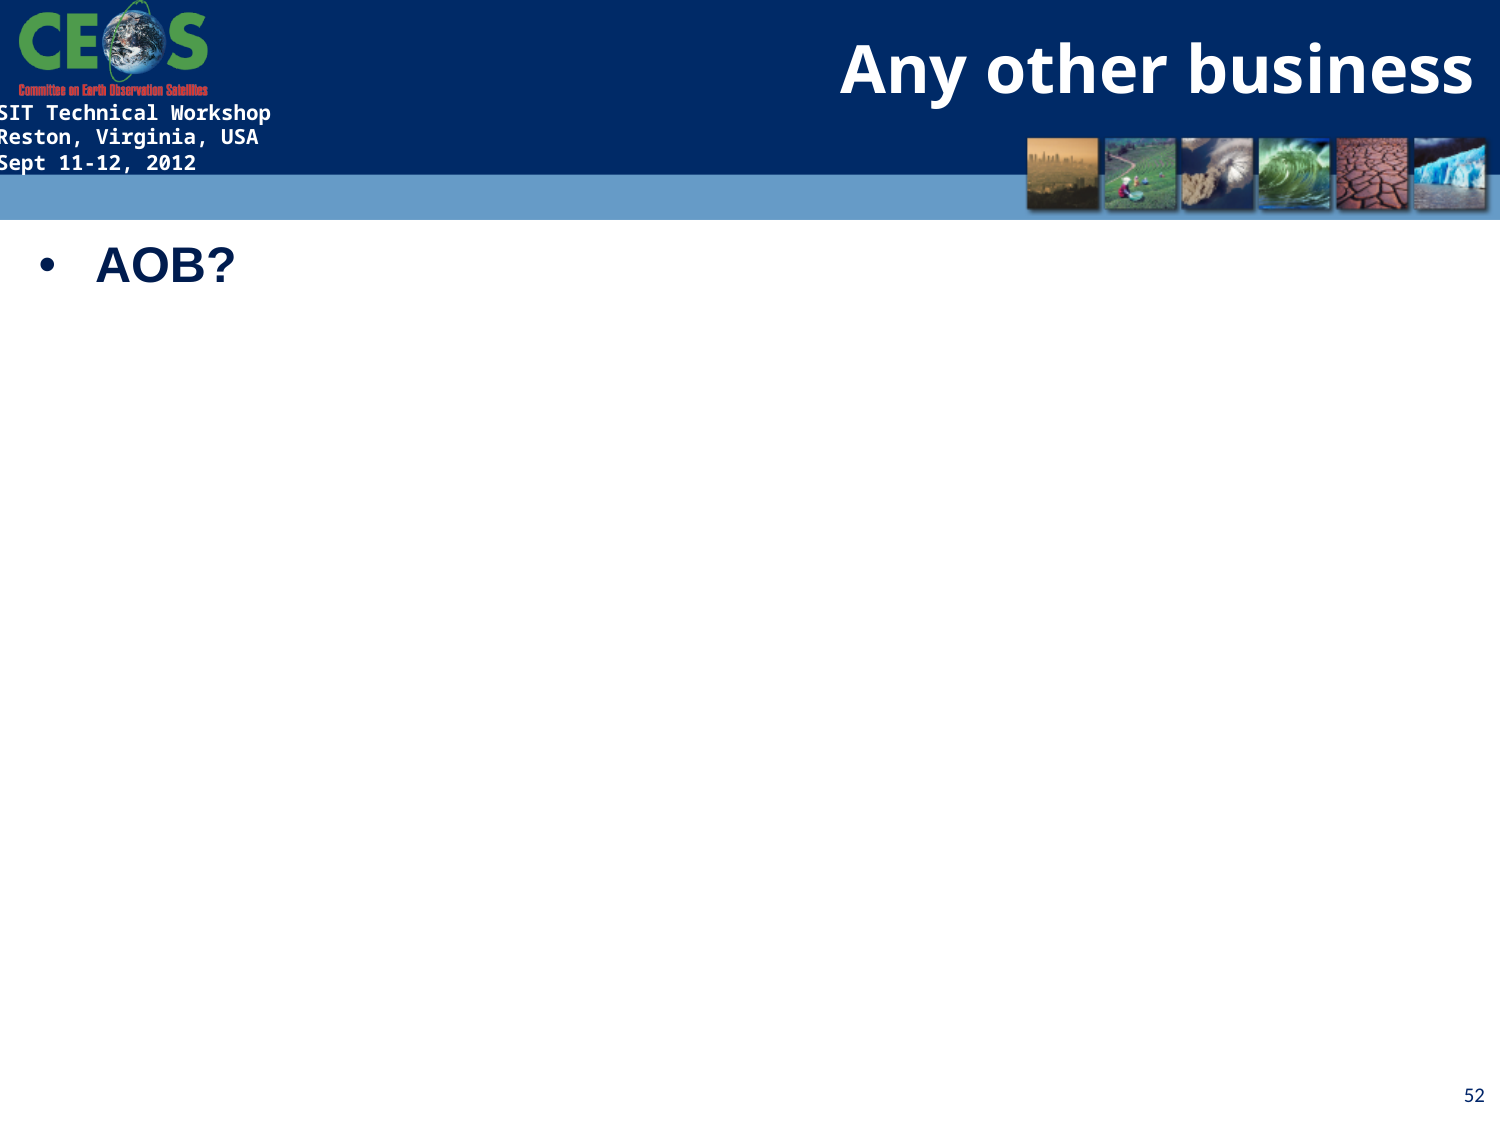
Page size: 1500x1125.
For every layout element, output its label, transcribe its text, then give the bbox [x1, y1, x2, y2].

picture [0, 0, 1500, 220]
slide_number 52 [1187, 1073, 1500, 1125]
title Any other business [216, 16, 1491, 117]
text_box AOB? [24, 232, 1473, 1074]
